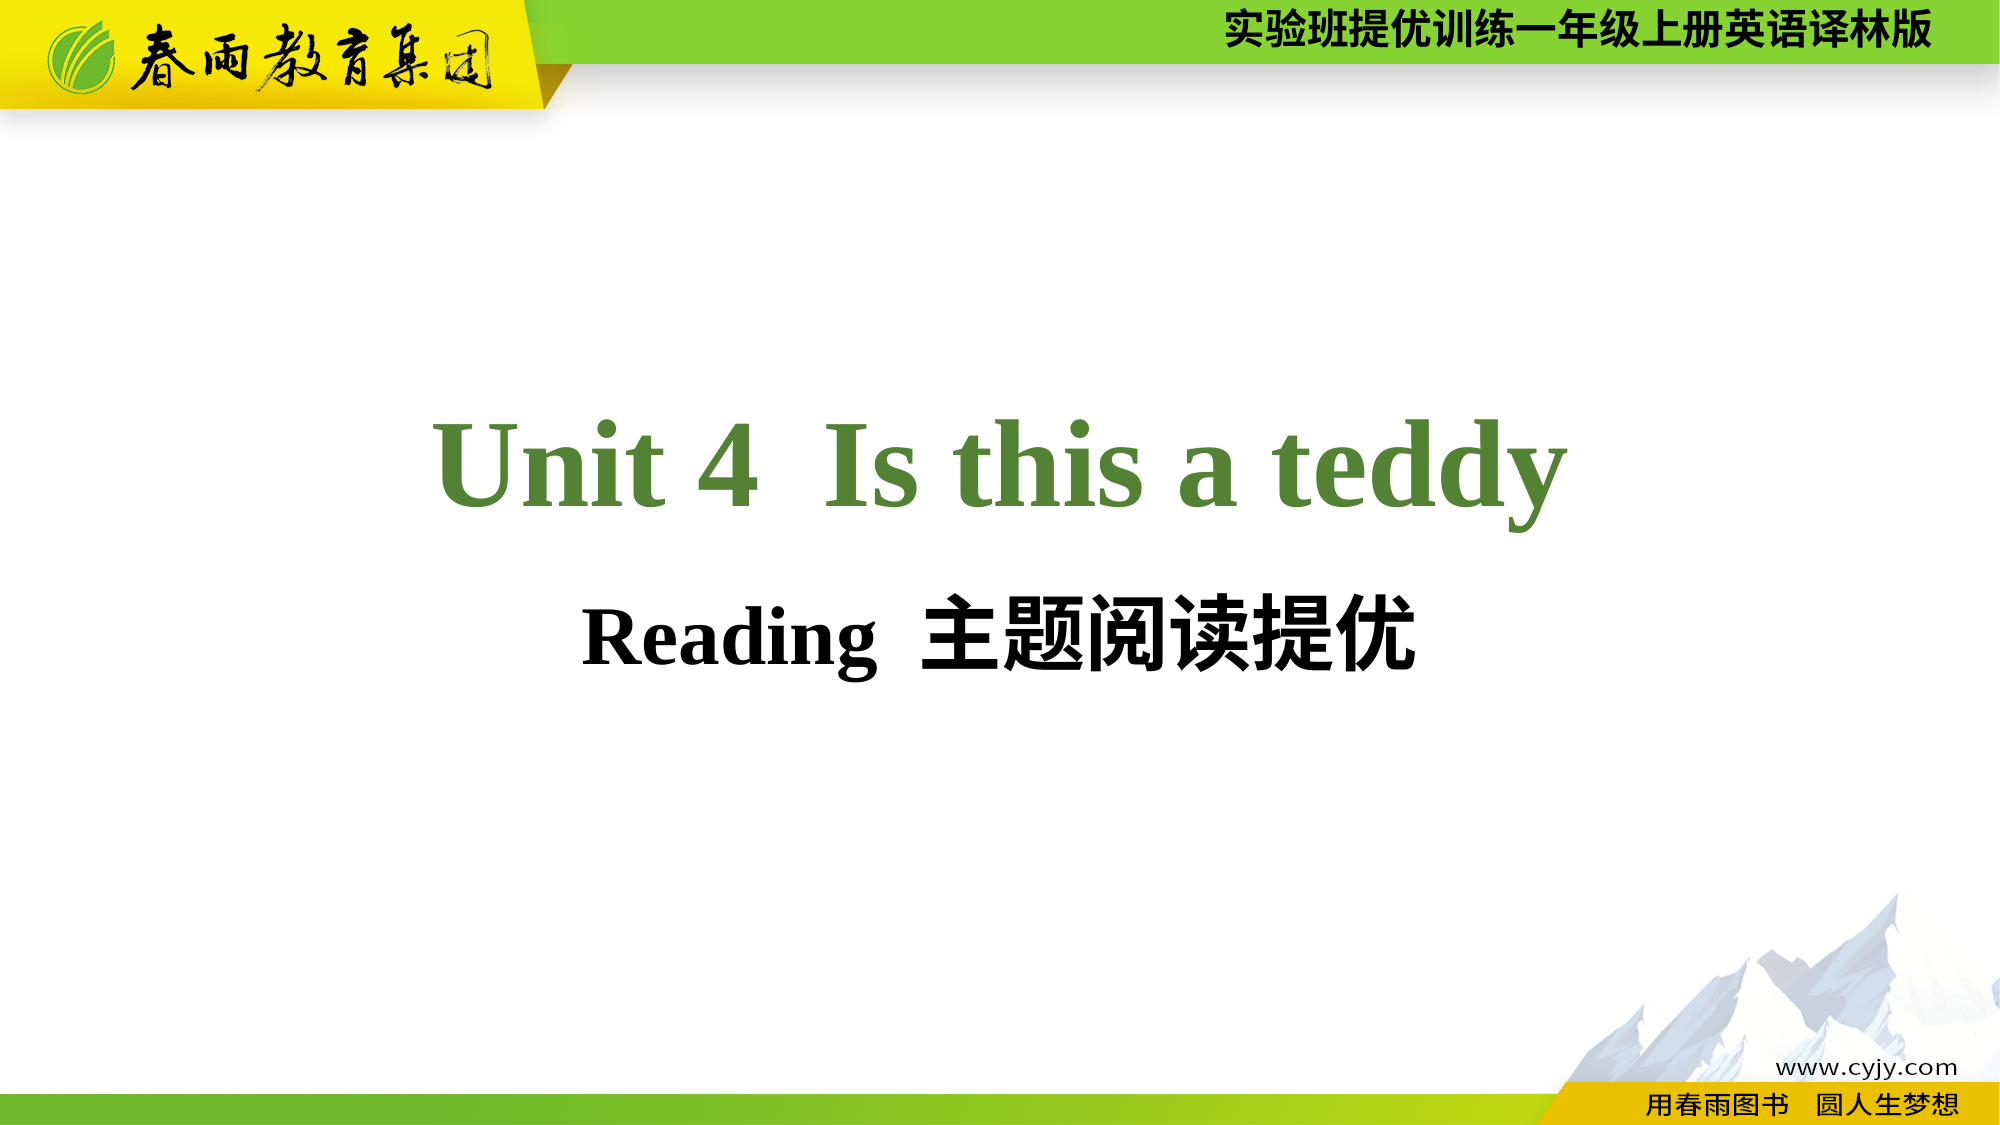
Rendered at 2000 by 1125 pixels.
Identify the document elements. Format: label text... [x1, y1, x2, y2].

picture [0, 689, 2000, 1125]
picture [0, 0, 2000, 298]
text_box Unit 4 Is this a teddy Reading 主题阅读提优 [0, 298, 2000, 689]
